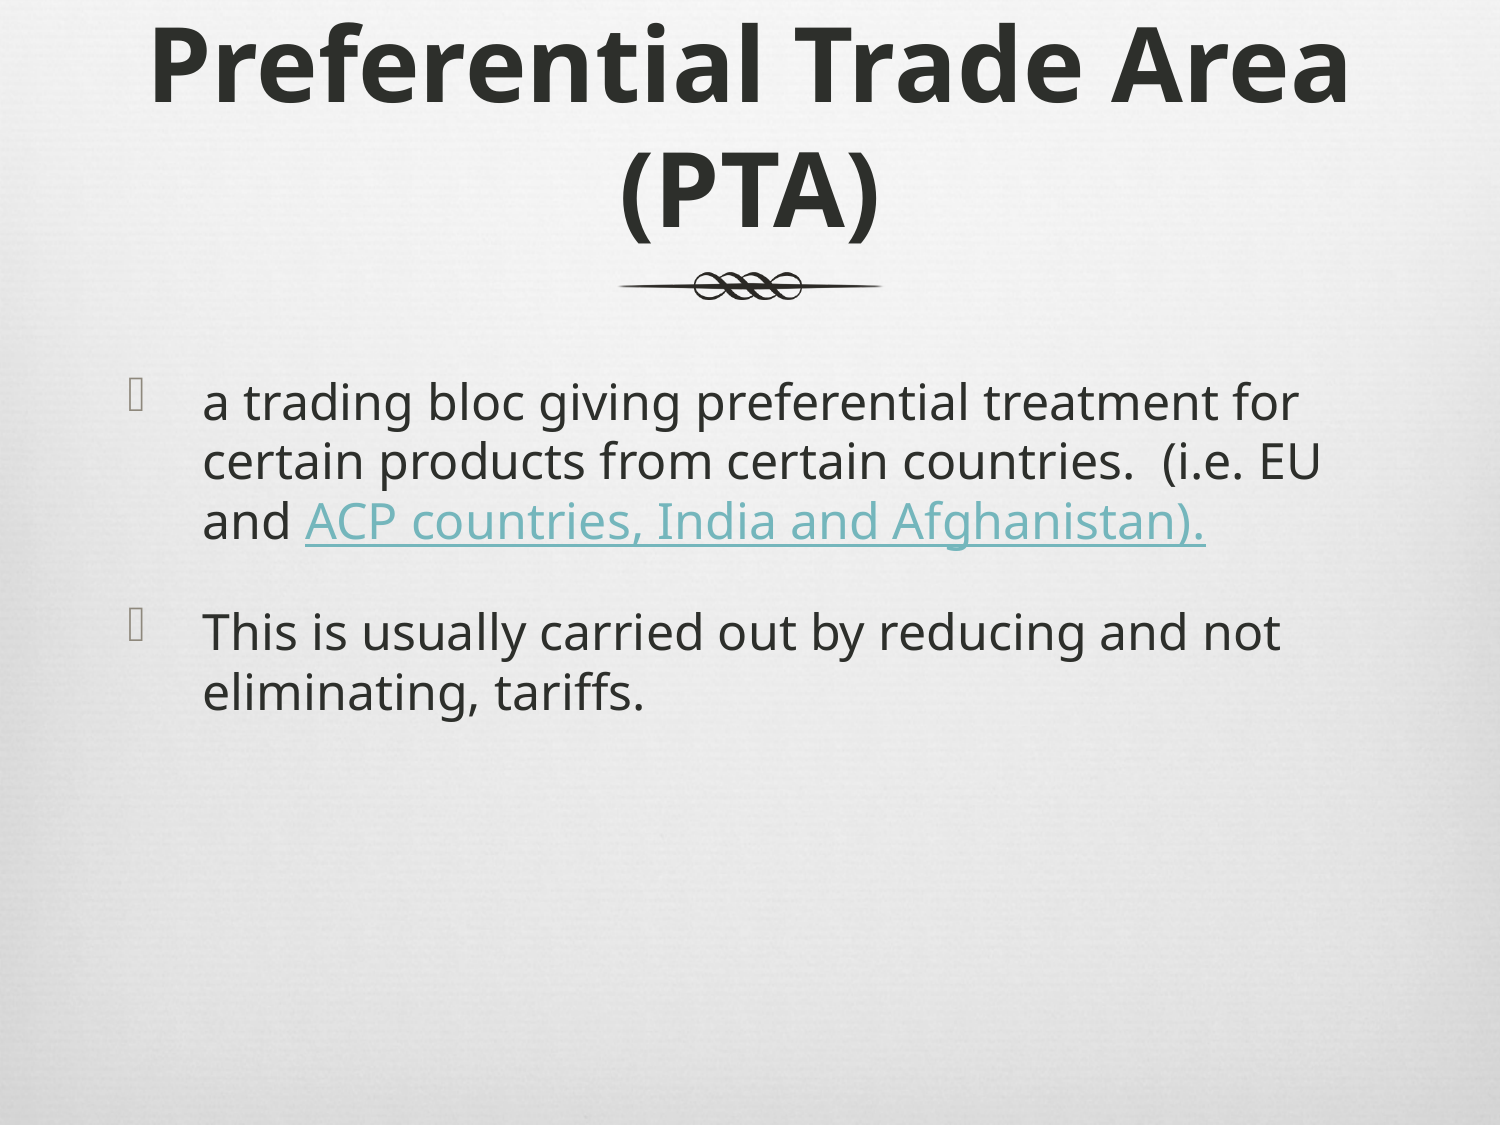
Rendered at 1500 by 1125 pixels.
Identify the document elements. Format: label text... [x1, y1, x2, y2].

title Preferential Trade Area (PTA) [112, 11, 1388, 236]
picture [615, 272, 885, 300]
list a trading bloc giving preferential treatment for certain products from certain countries. (i.e. EU and ACP countries, India and Afghanistan). This is usually carried out by reducing and not eliminating, tariffs. [112, 362, 1388, 963]
